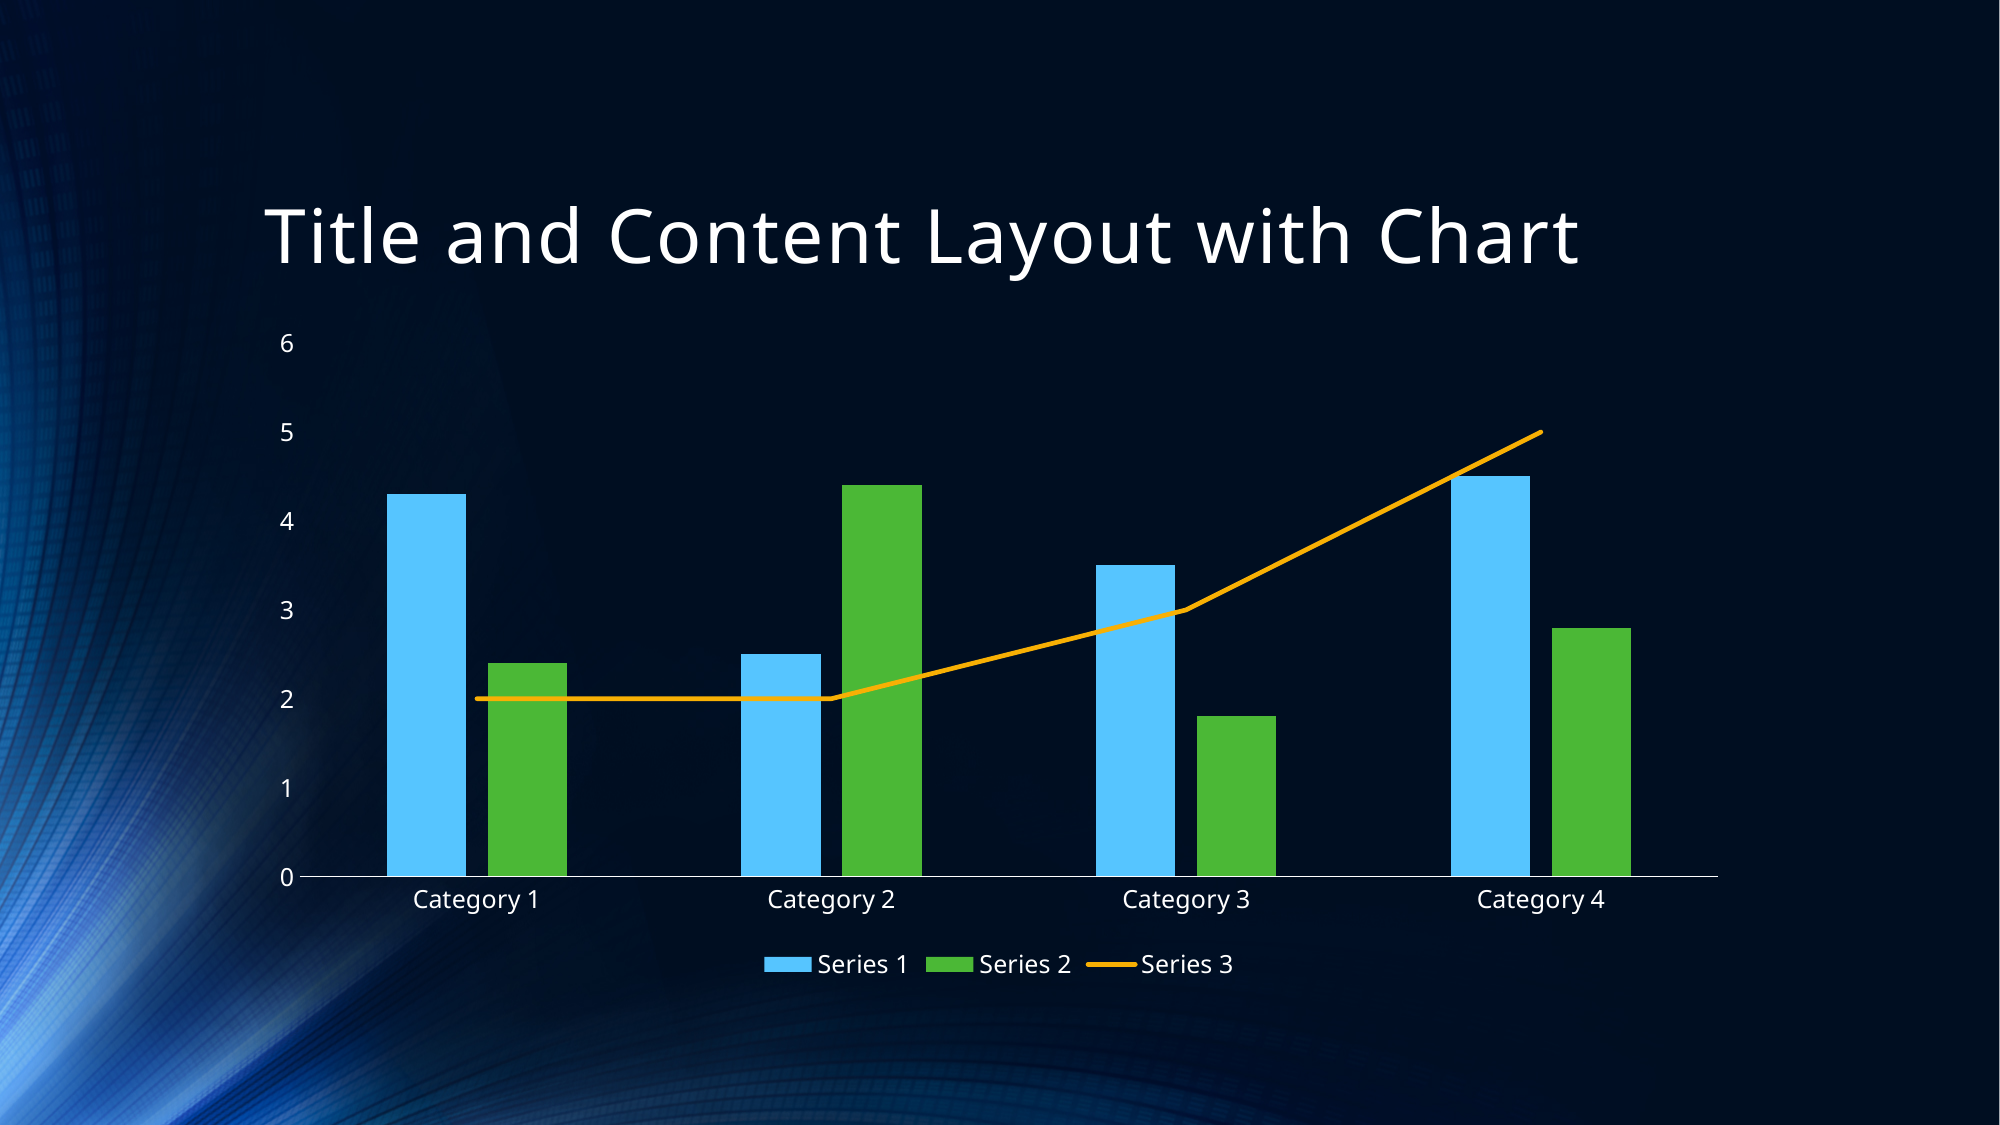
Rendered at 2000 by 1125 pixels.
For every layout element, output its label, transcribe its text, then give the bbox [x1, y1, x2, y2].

chart [249, 312, 1749, 988]
title Title and Content Layout with Chart [249, 62, 1750, 288]
picture [0, 0, 2000, 1125]
